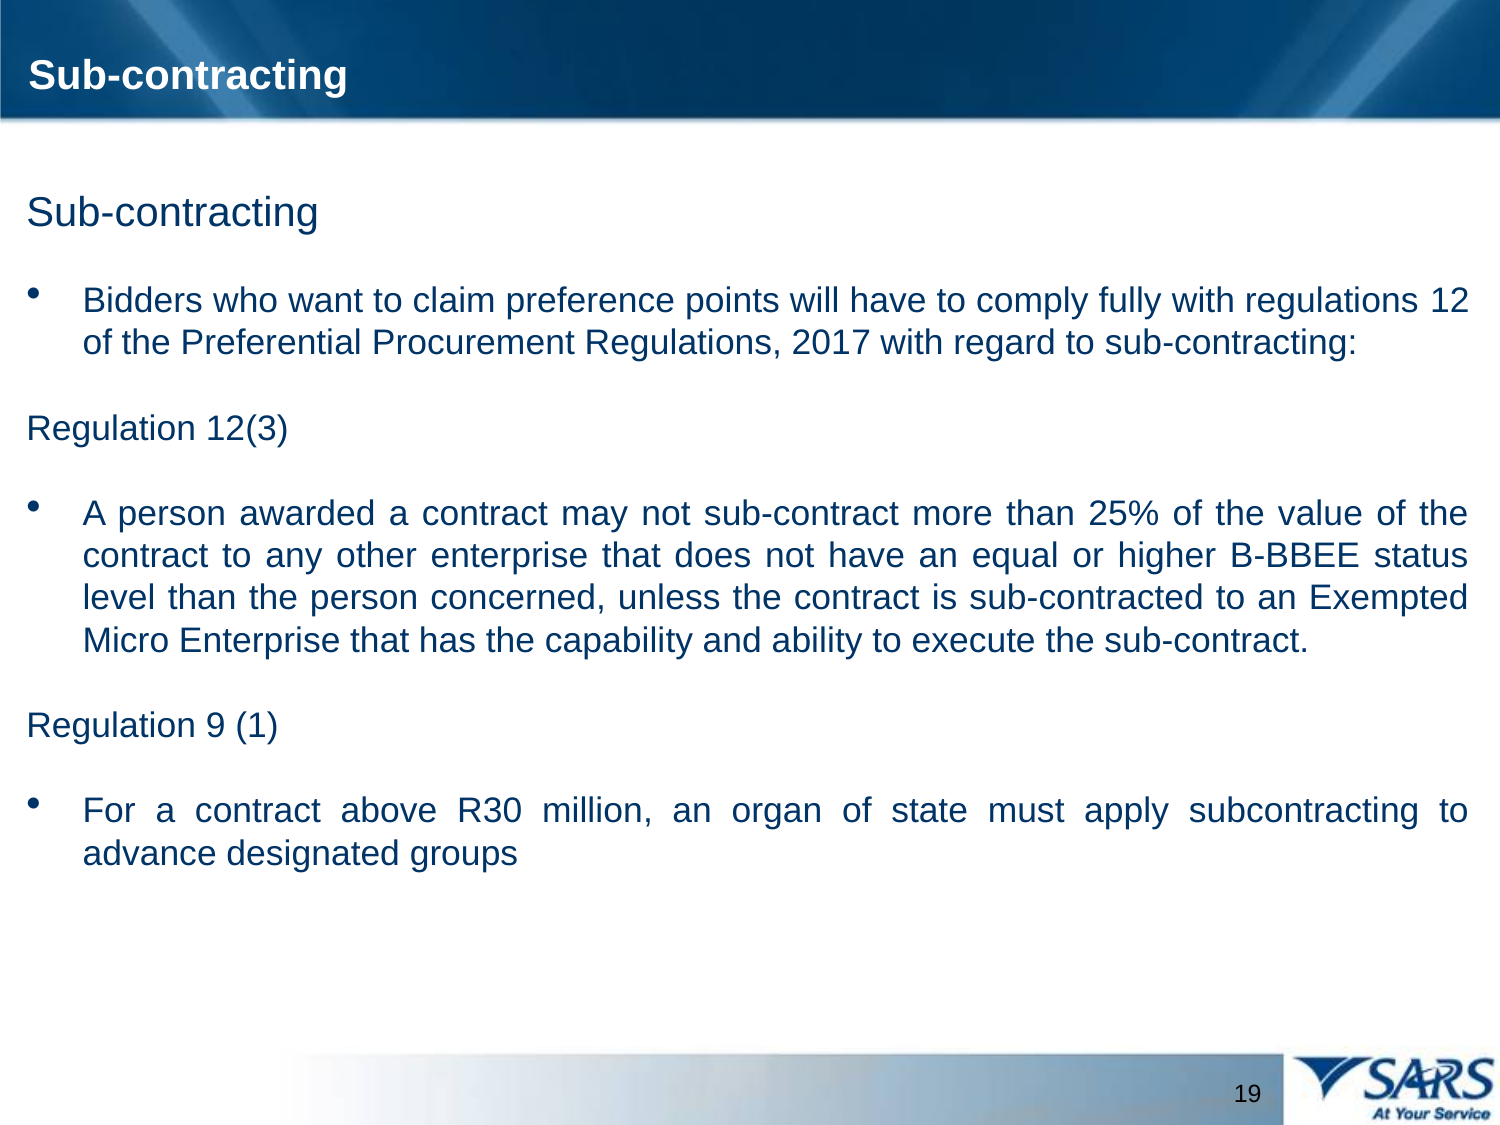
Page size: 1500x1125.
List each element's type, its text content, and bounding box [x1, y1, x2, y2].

title Sub-contracting [28, 55, 1481, 99]
picture [0, 0, 1500, 1125]
list Sub-contracting Bidders who want to claim preference points will have to comply fully with regulations 12 of the Preferential Procurement Regulations, 2017 with regard to sub-contracting: Regulation 12(3) A person awarded a contract may not sub-contract more than 25% of the value of the contract to any other enterprise that does not have an equal or higher B-BBEE status level than the person concerned, unless the contract is sub-contracted to an Exempted Micro Enterprise that has the capability and ability to execute the sub-contract. Regulation 9 (1) For a contract above R30 million, an organ of state must apply subcontracting to advance designated groups [25, 141, 1470, 973]
text_box 19 [1218, 1069, 1302, 1119]
